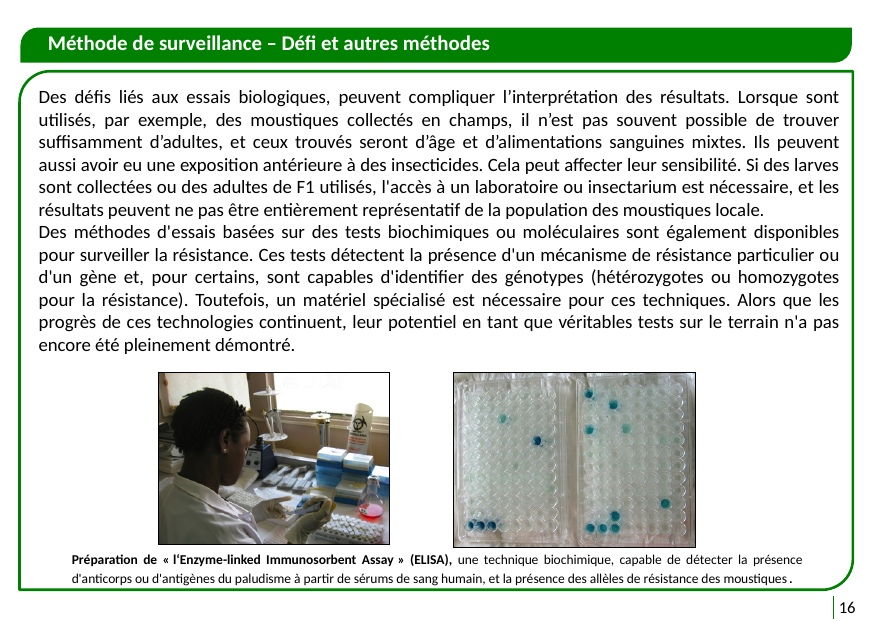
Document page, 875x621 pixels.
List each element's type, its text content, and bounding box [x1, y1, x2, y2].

picture [158, 371, 390, 545]
picture [453, 372, 696, 548]
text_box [823, 589, 872, 621]
text_box Des défis liés aux essais biologiques, peuvent compliquer l’interprétation des résultats. Lorsque sont utilisés, par exemple, des moustiques collectés en champs, il n’est pas souvent possible de trouver suffisamment d’adultes, et ceux trouvés seront d’âge et d’alimentations sanguines mixtes. Ils peuvent aussi avoir eu une exposition antérieure à des insecticides. Cela peut affecter leur sensibilité. Si des larves sont collectées ou des adultes de F1 utilisés, l'accès à un laboratoire ou insectarium est nécessaire, et les résultats peuvent ne pas être entièrement représentatif de la population des moustiques locale. Des méthodes d'essais basées sur des tests biochimiques ou moléculaires sont également disponibles pour surveiller la résistance. Ces tests détectent la présence d'un mécanisme de résistance particulier ou d'un gène et, pour certains, sont capables d'identifier des génotypes (hétérozygotes ou homozygotes pour la résistance). Toutefois, un matériel spécialisé est nécessaire pour ces techniques. Alors que les progrès de ces technologies continuent, leur potentiel en tant que véritables tests sur le terrain n'a pas encore été pleinement démontré. [38, 84, 839, 356]
text_box [17, 69, 855, 592]
text_box Méthode de surveillance – Défi et autres méthodes [33, 22, 790, 62]
text_box Préparation de « l‘Enzyme-linked Immunosorbent Assay » (ELISA), une technique biochimique, capable de détecter la présence d'anticorps ou d'antigènes du paludisme à partir de sérums de sang humain, et la présence des allèles de résistance des moustiques. [57, 543, 819, 595]
text_box [18, 25, 854, 65]
